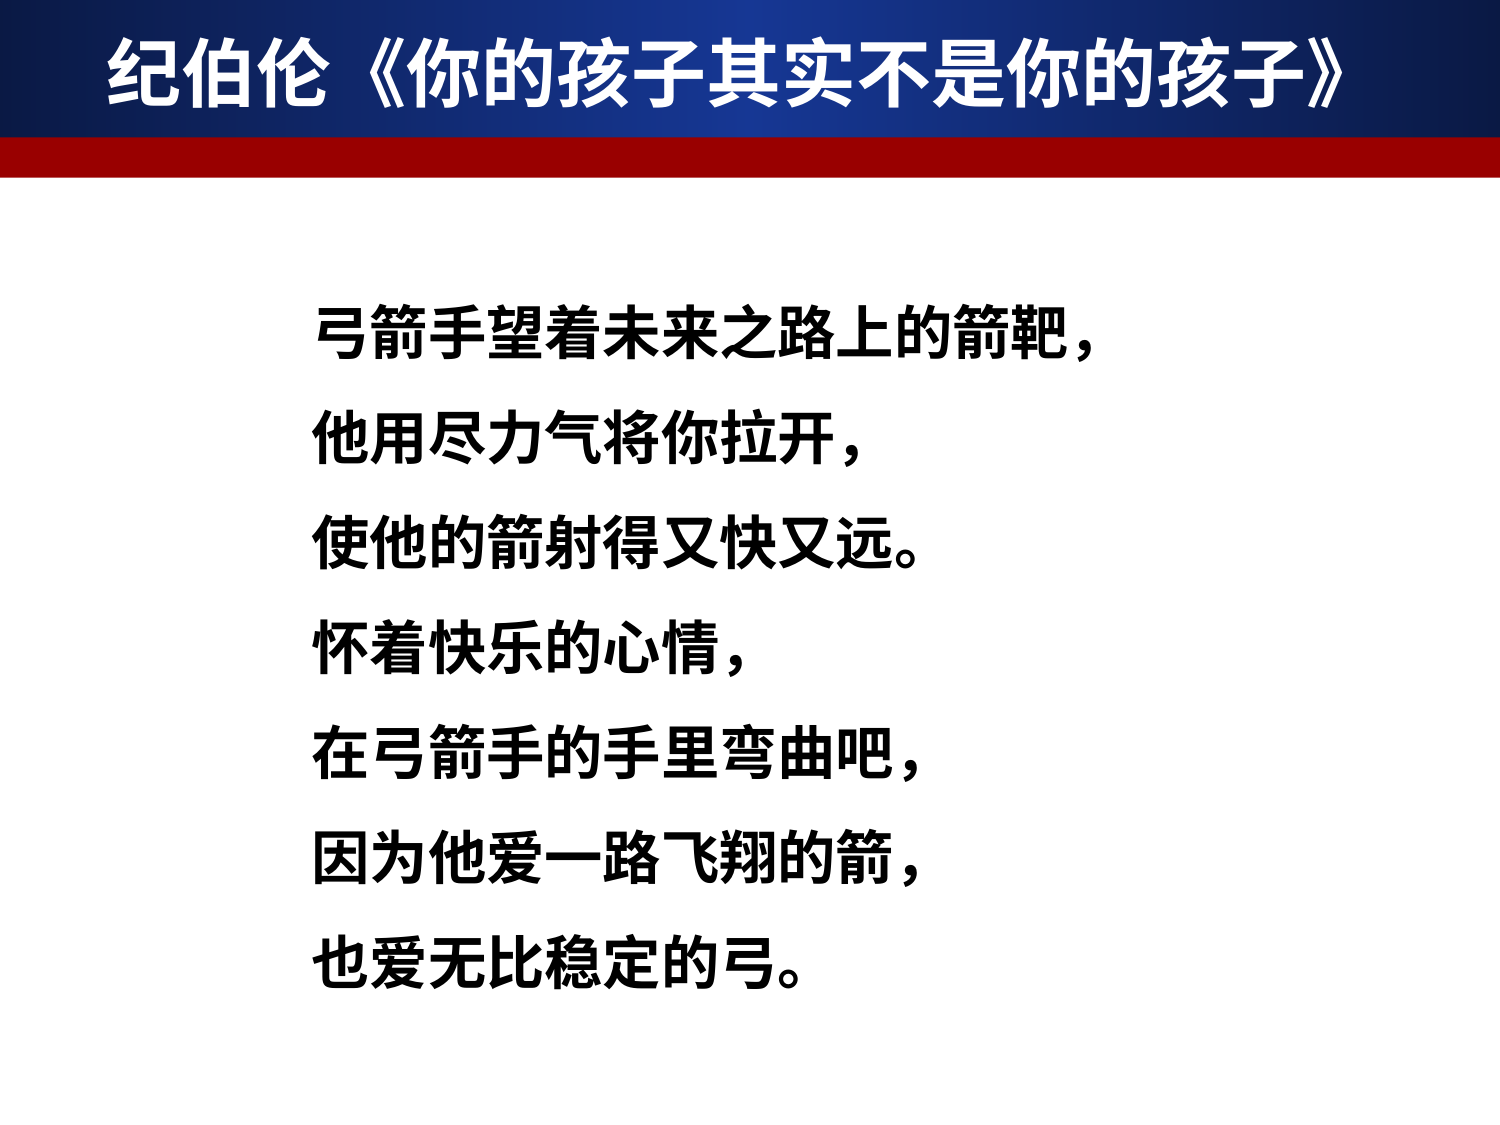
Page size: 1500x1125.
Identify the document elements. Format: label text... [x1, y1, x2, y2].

title 纪伯伦《你的孩子其实不是你的孩子》 [50, 24, 1438, 118]
text_box 弓箭手望着未来之路上的箭靶， 他用尽力气将你拉开， 使他的箭射得又快又远。 怀着快乐的心情， 在弓箭手的手里弯曲吧， 因为他爱一路飞翔的箭， 也爱无比稳定的弓。 [123, 148, 1388, 1012]
